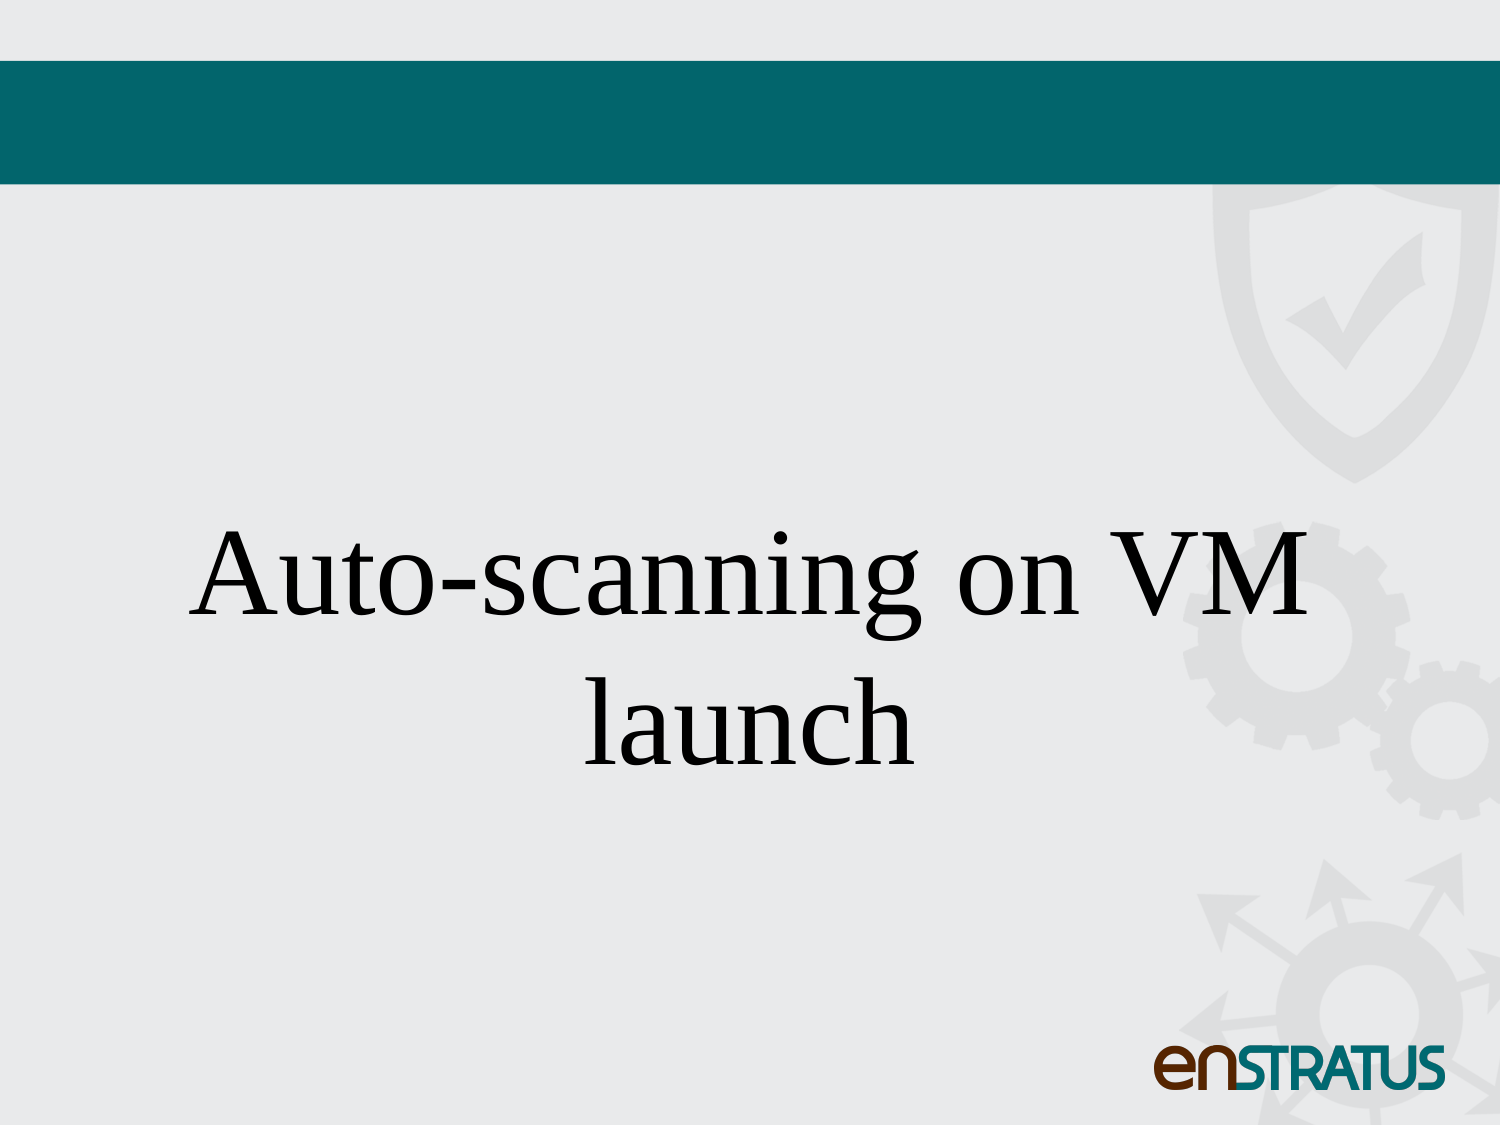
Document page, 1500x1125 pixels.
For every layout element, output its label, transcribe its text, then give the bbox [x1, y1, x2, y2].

list Auto-scanning on VM launch [65, 234, 1435, 1046]
picture [0, 185, 1500, 1125]
picture [0, 0, 1500, 60]
